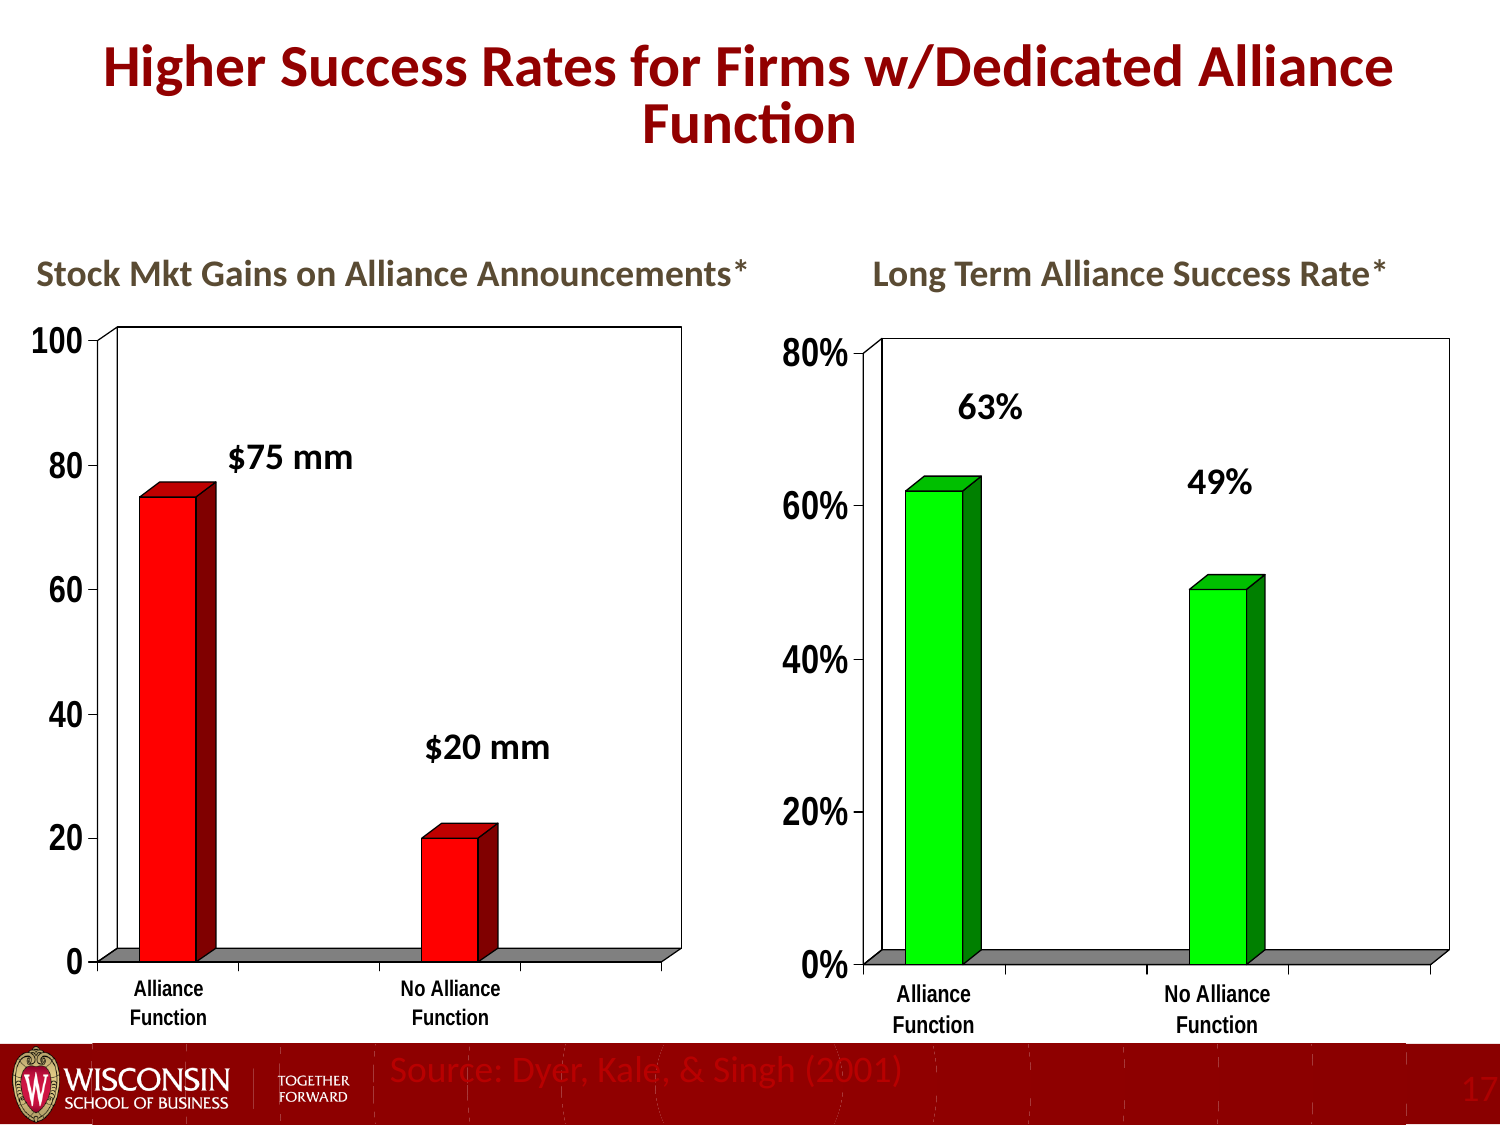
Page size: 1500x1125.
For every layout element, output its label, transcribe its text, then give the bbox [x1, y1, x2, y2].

title Higher Success Rates for Firms w/Dedicated Alliance Function [75, 32, 1425, 163]
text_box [738, 274, 1463, 1088]
picture [12, 1050, 350, 1123]
text_box Long Term Alliance Success Rate* [761, 241, 1493, 302]
text_box Stock Mkt Gains on Alliance Announcements* [0, 241, 761, 302]
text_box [12, 297, 696, 1050]
text_box Source: Dyer, Kale, & Singh (2001) [374, 1050, 1058, 1100]
